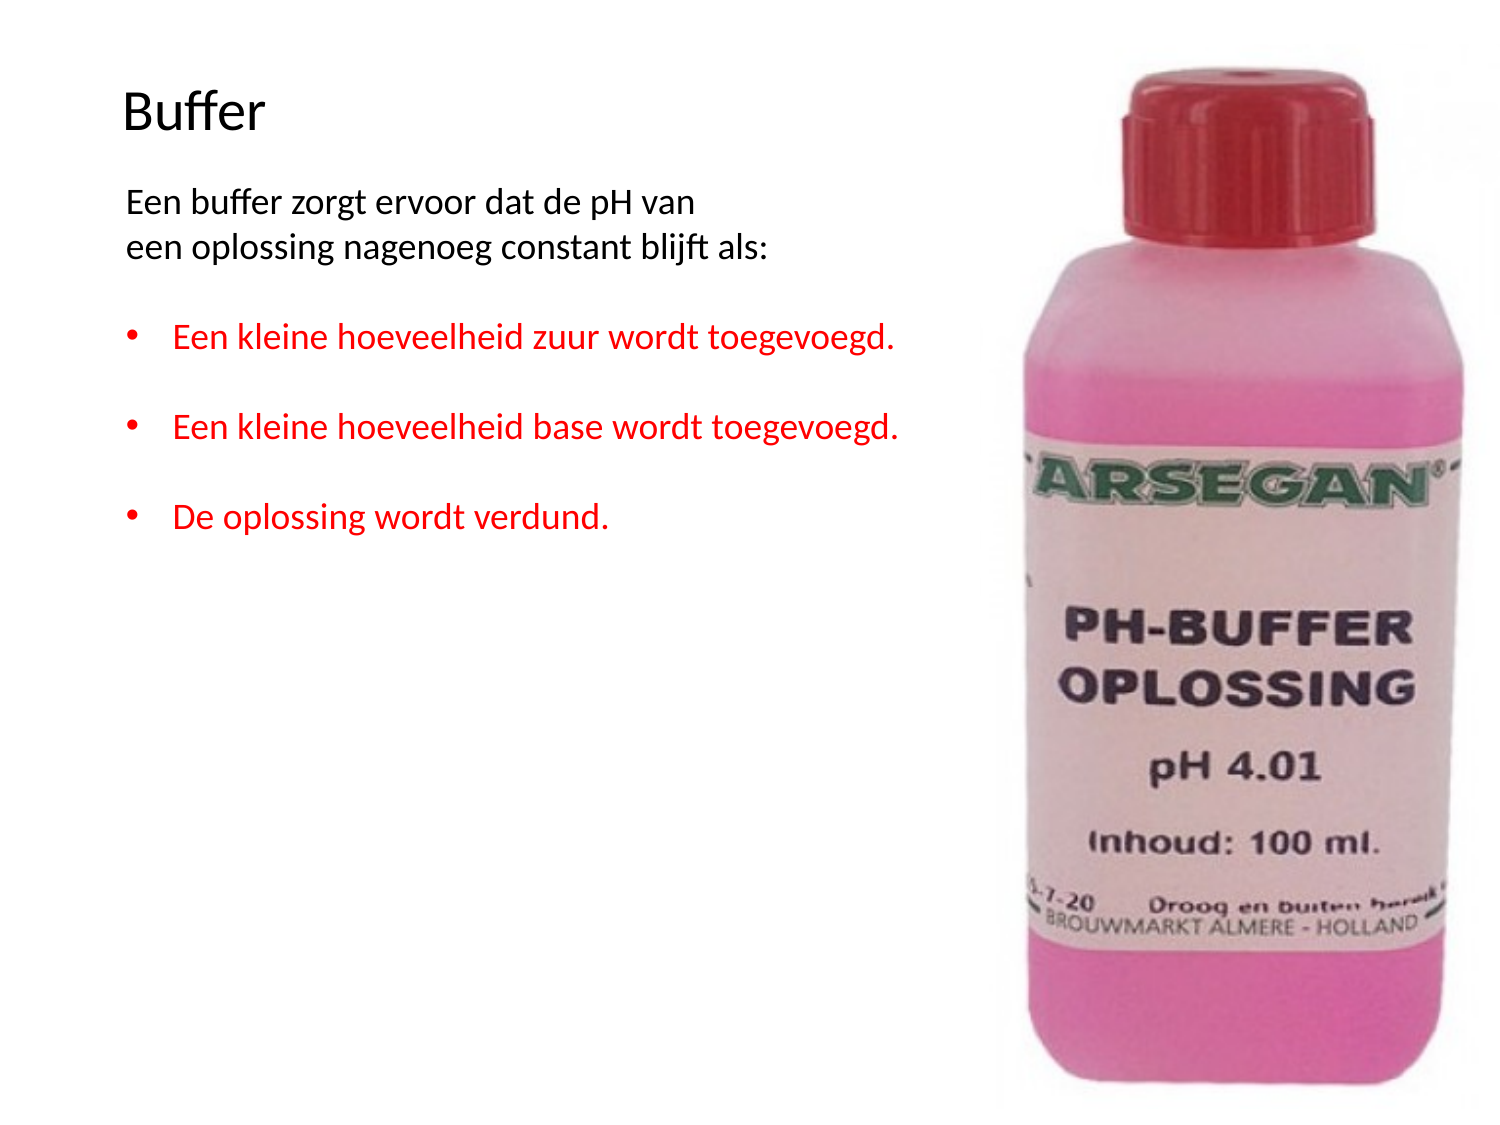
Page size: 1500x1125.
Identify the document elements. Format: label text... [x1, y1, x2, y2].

text_box Een buffer zorgt ervoor dat de pH van een oplossing nagenoeg constant blijft als: Een kleine hoeveelheid zuur wordt toegevoegd. Een kleine hoeveelheid base wordt toegevoegd. De oplossing wordt verdund. [111, 169, 916, 545]
picture [980, 44, 1500, 1109]
text_box Buffer [108, 64, 282, 150]
